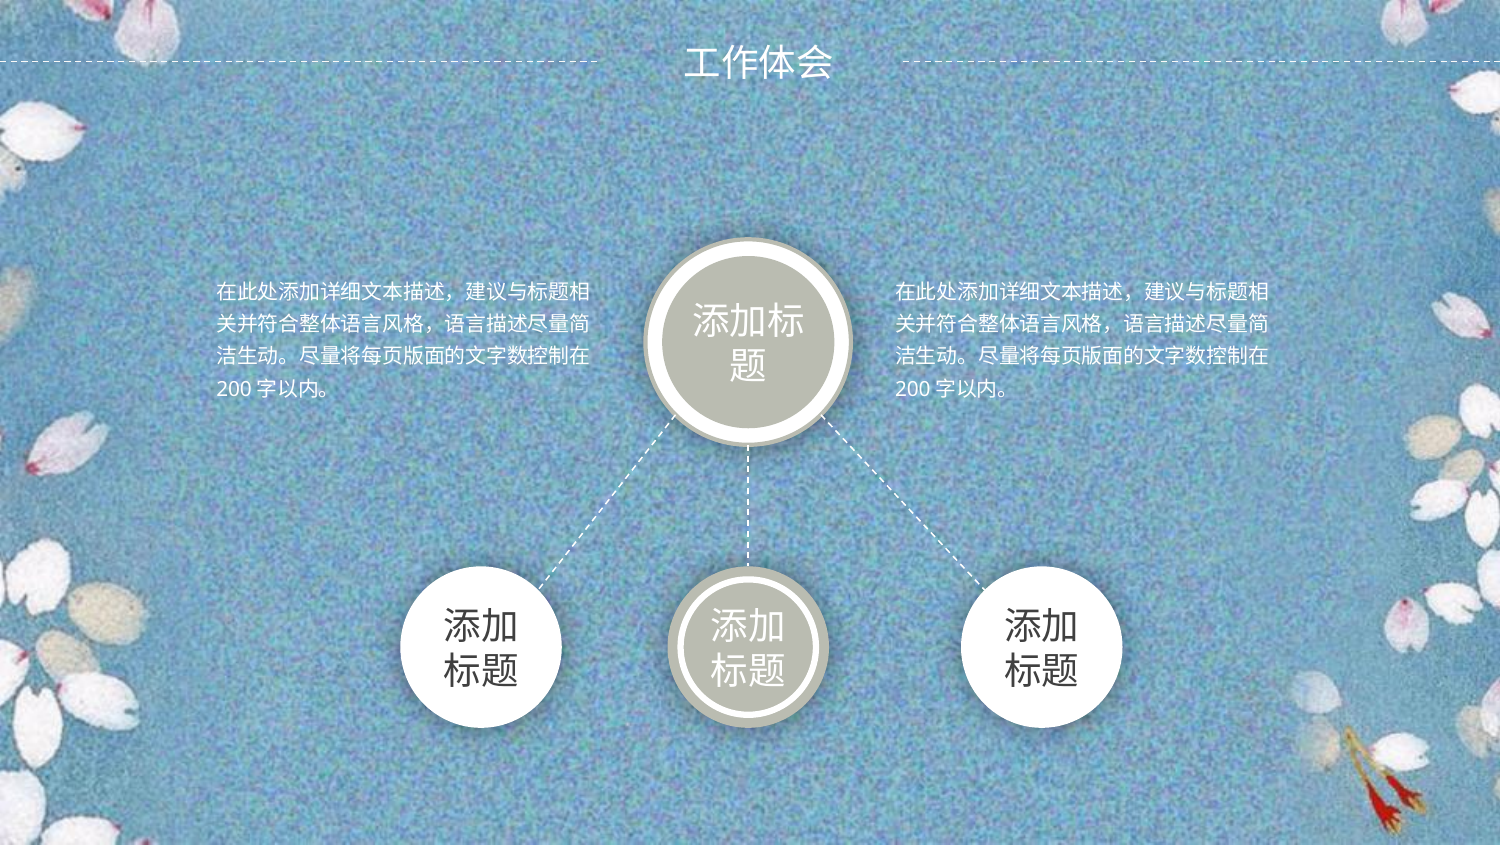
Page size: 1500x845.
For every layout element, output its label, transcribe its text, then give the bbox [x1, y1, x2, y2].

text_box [400, 566, 562, 729]
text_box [820, 414, 985, 591]
text_box [643, 237, 854, 447]
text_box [960, 566, 1123, 729]
picture [0, 0, 1500, 845]
text_box 在此处添加详细文本描述，建议与标题相关并符合整体语言风格，语言描述尽量简洁生动。尽量将每页版面的文字数控制在200字以内。 [201, 263, 618, 441]
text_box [537, 414, 676, 591]
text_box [667, 566, 830, 729]
text_box 在此处添加详细文本描述，建议与标题相关并符合整体语言风格，语言描述尽量简洁生动。尽量将每页版面的文字数控制在200字以内。 [880, 263, 1297, 441]
text_box 添加标题 [660, 253, 837, 431]
